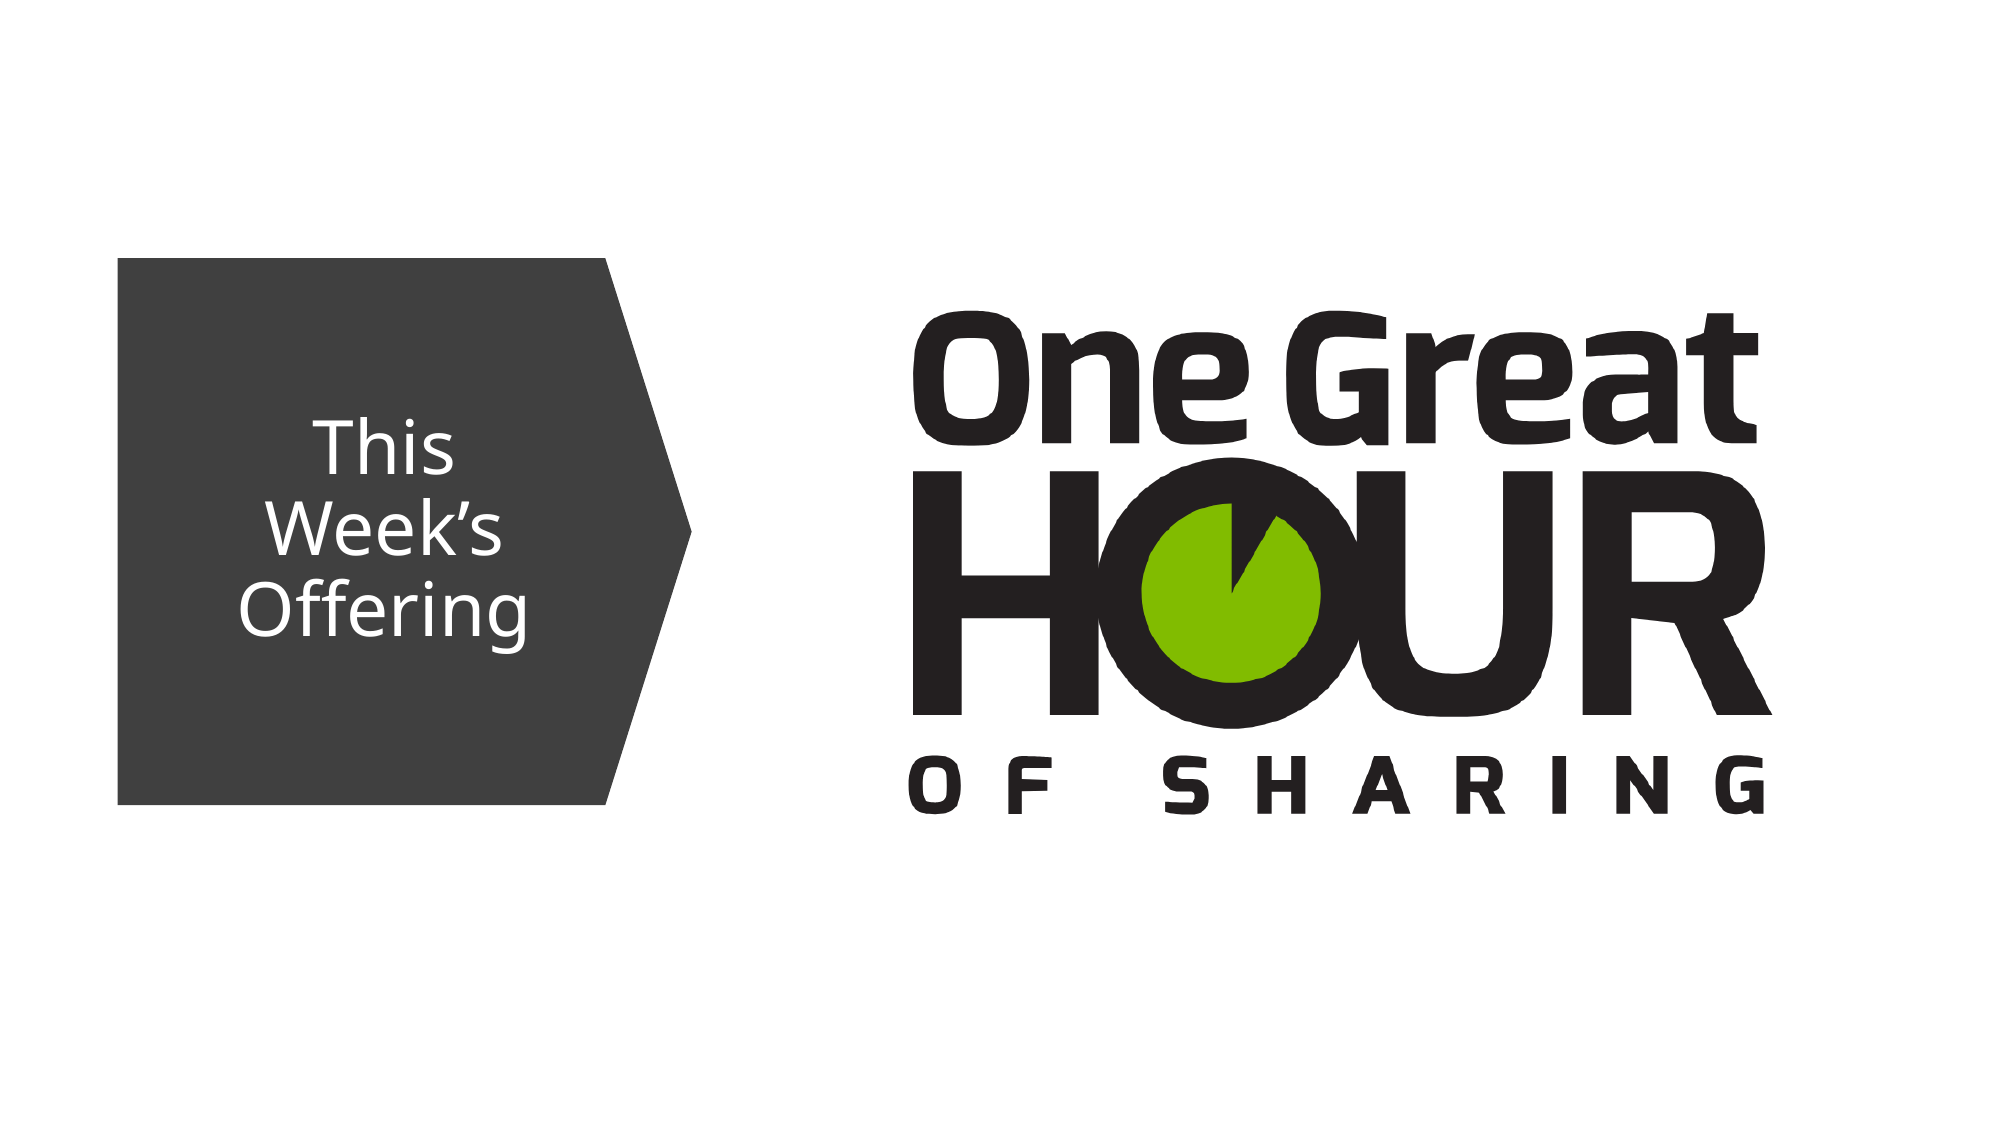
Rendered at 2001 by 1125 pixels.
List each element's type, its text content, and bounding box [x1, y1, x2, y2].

text_box [116, 256, 694, 807]
text_box This Week’s Offering [168, 322, 601, 741]
picture [882, 104, 1798, 1020]
